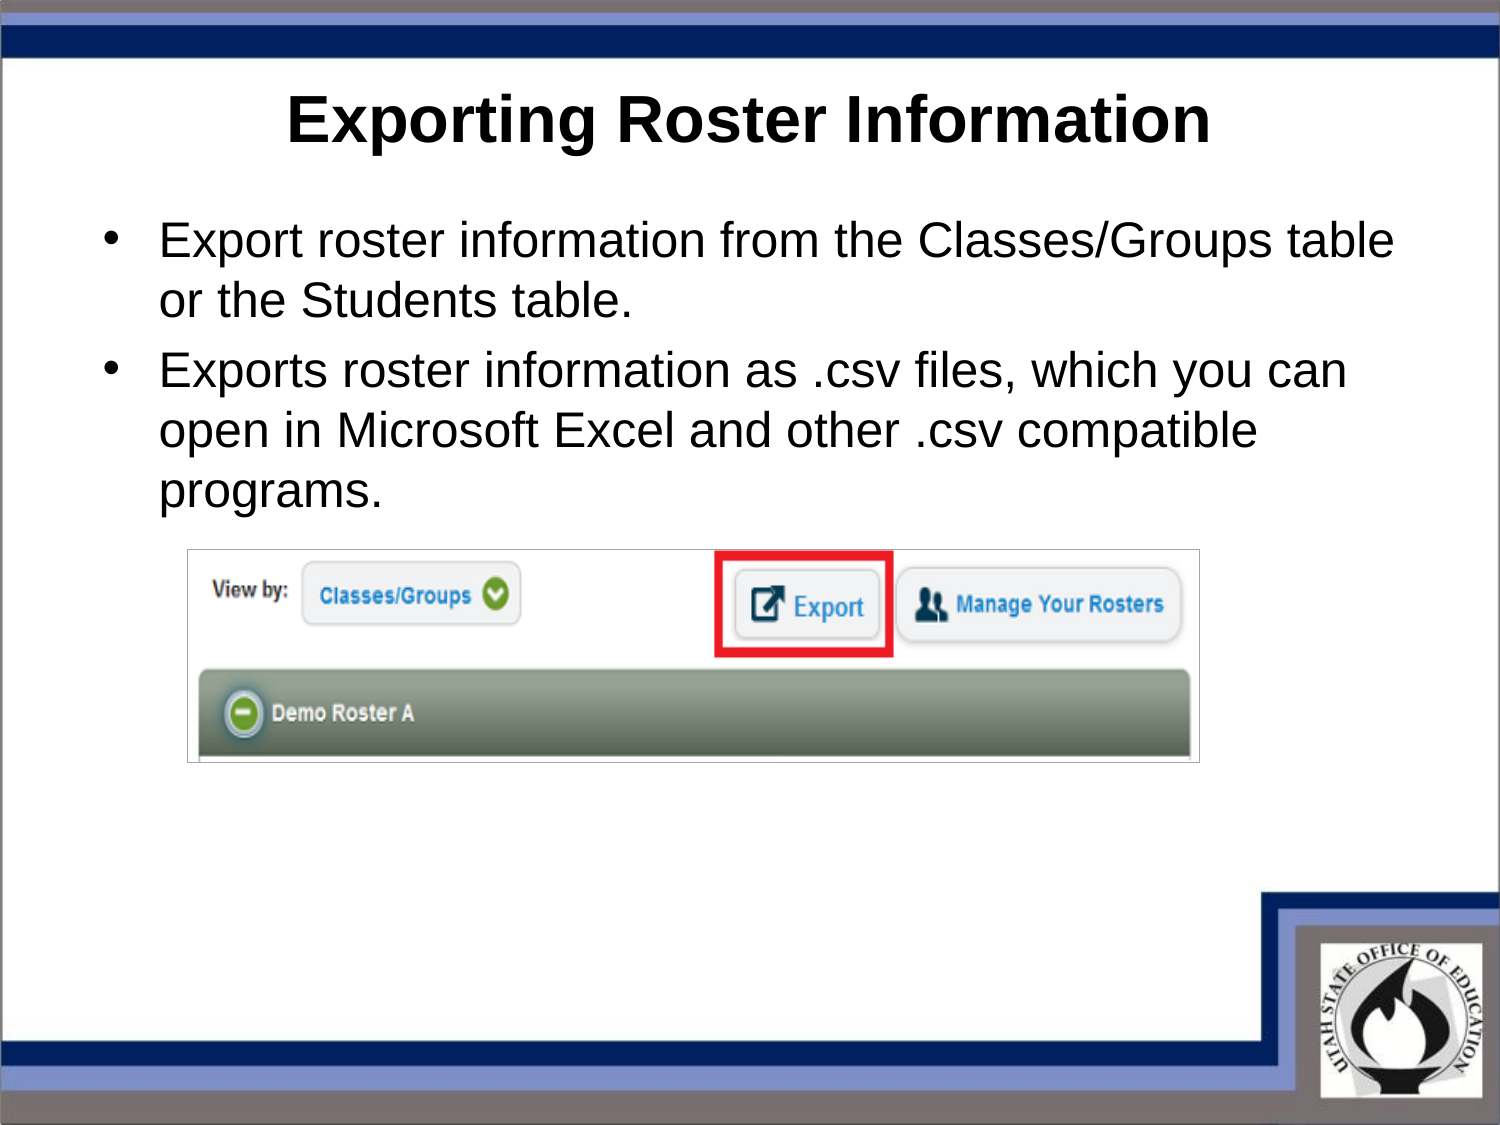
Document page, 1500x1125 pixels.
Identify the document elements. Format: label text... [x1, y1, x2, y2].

list Export roster information from the Classes/Groups table or the Students table. Exports roster information as .csv files, which you can open in Microsoft Excel and other .csv compatible programs. [87, 200, 1438, 825]
title Exporting Roster Information [75, 45, 1425, 188]
picture [0, 0, 1500, 1125]
